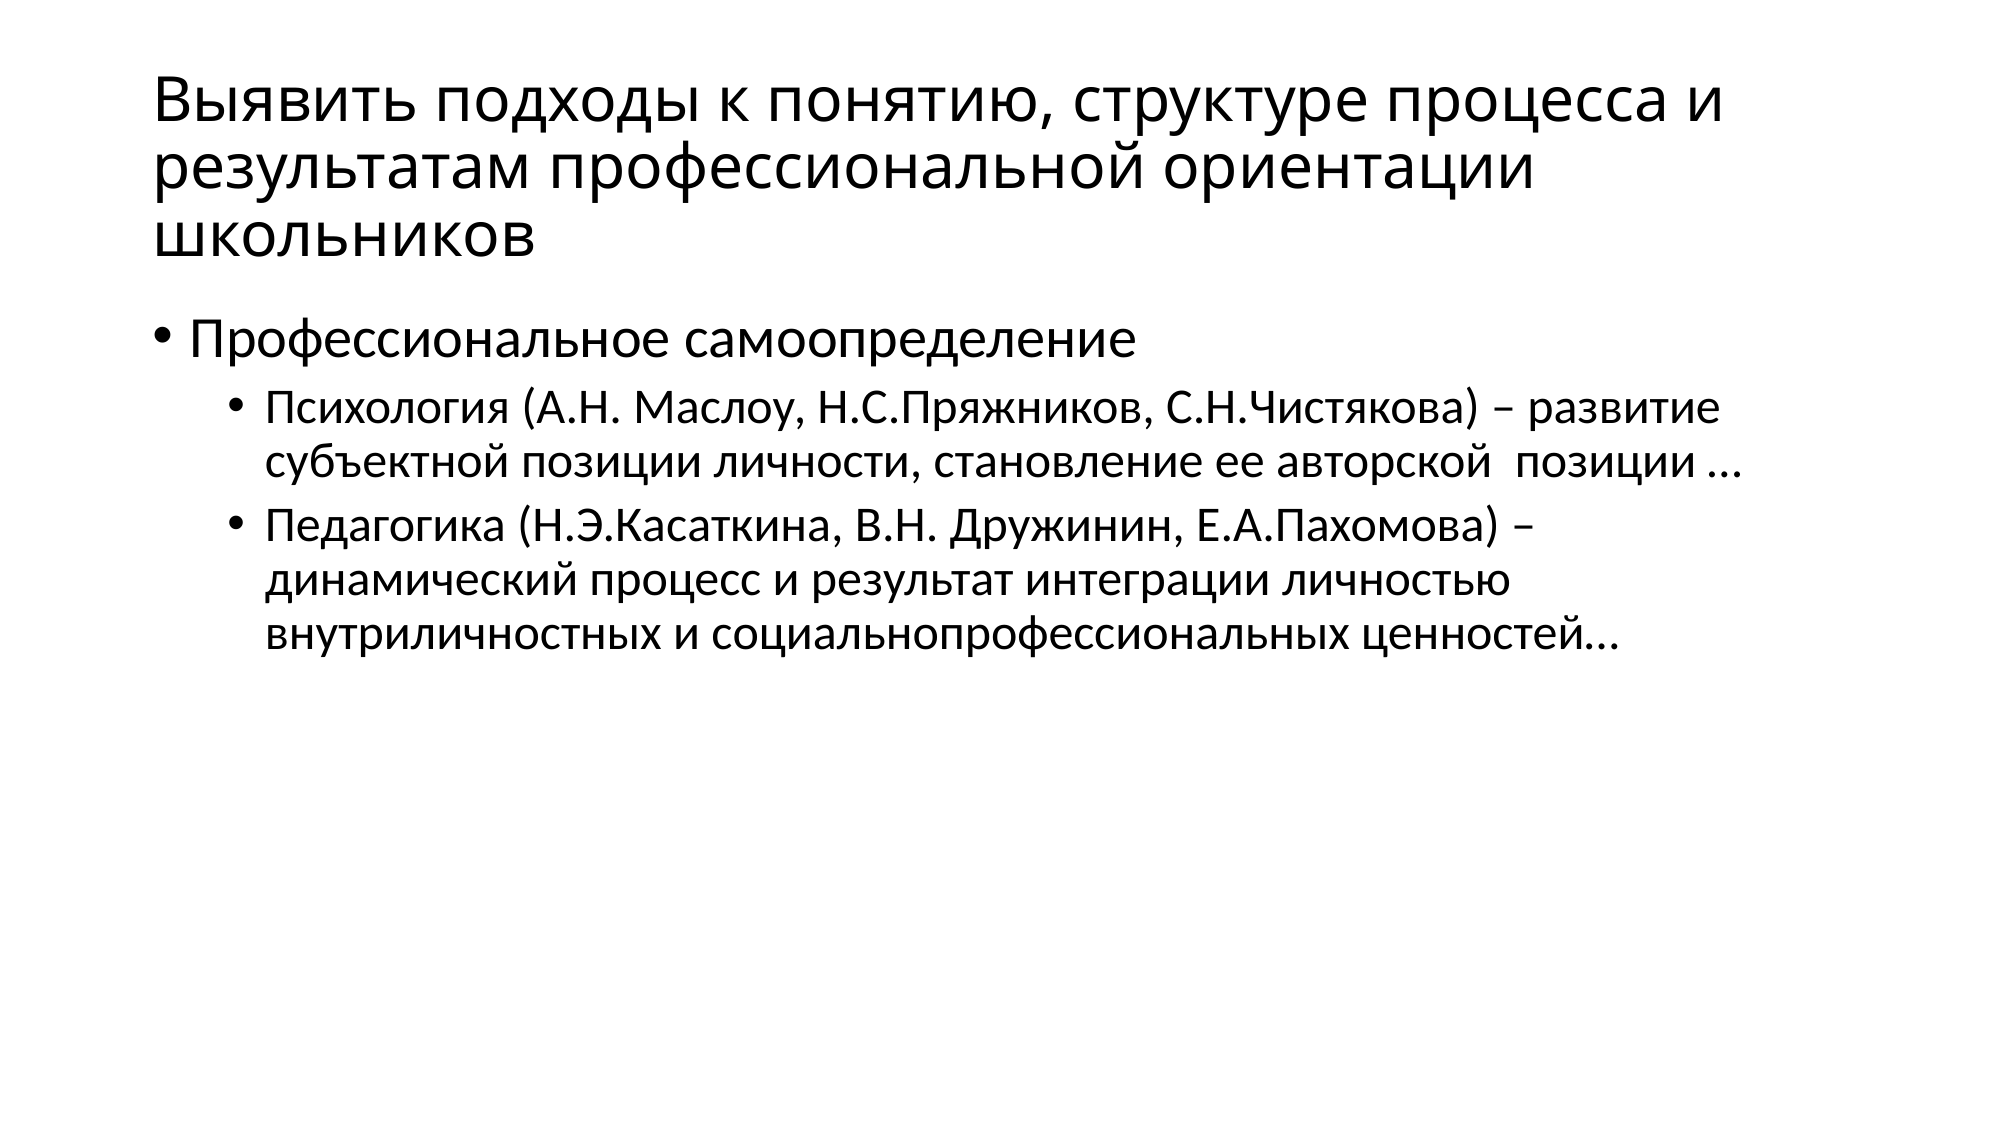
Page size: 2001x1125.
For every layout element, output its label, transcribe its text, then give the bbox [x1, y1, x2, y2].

title Выявить подходы к понятию, структуре процесса и результатам профессиональной ориентации школьников [137, 59, 1863, 278]
list Профессиональное самоопределение Психология (А.Н. Маслоу, Н.С.Пряжников, С.Н.Чистякова) – развитие субъектной позиции личности, становление ее авторской позиции … Педагогика (Н.Э.Касаткина, В.Н. Дружинин, Е.А.Пахомова) – динамический процесс и результат интеграции личностью внутриличностных и социальнопрофессиональных ценностей… [137, 299, 1863, 1014]
